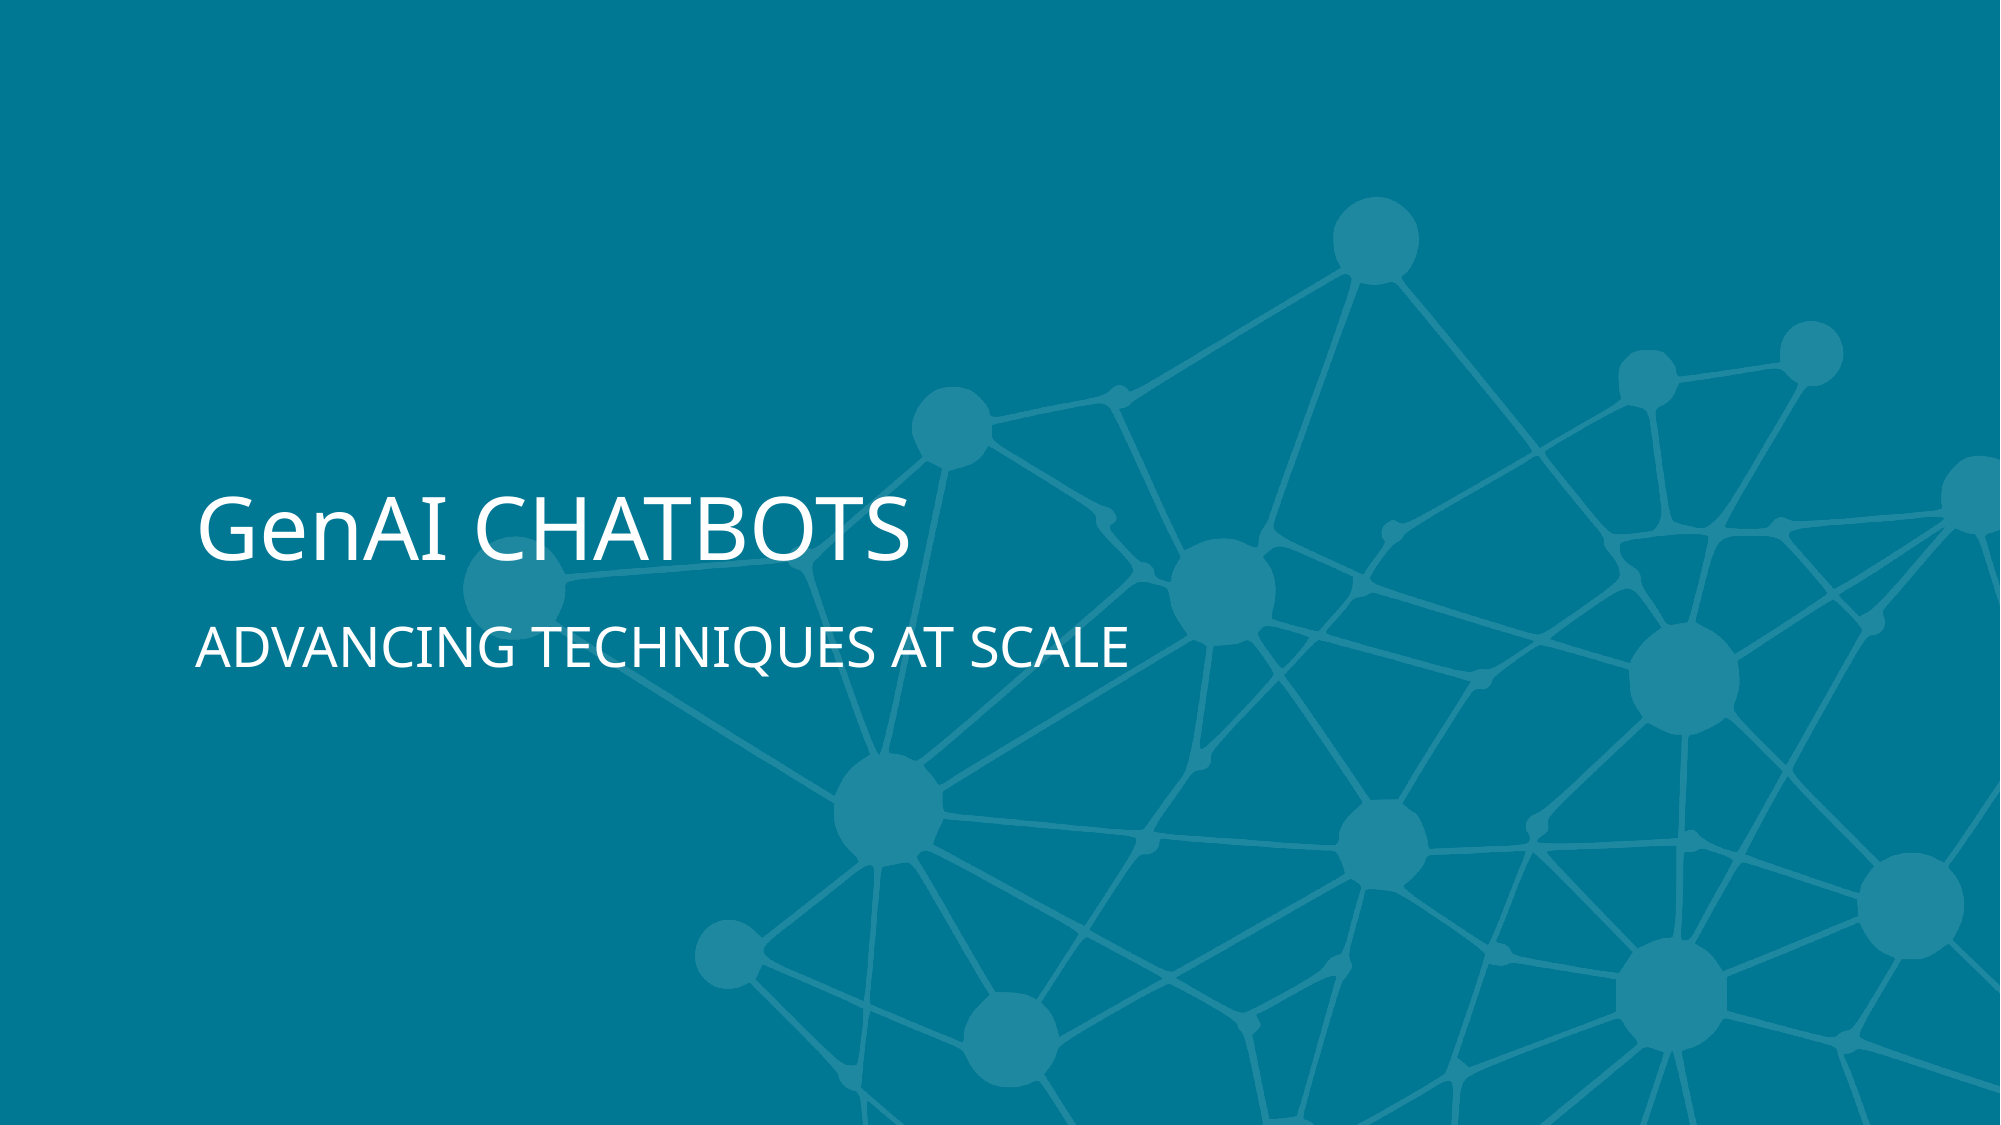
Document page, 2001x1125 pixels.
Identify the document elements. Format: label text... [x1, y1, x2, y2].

picture [594, 498, 648, 559]
picture [701, 498, 744, 559]
picture [463, 628, 471, 666]
picture [464, 198, 2000, 1125]
title GenAI Chatbots Advancing techniques at scale [180, 411, 463, 687]
picture [644, 498, 690, 559]
